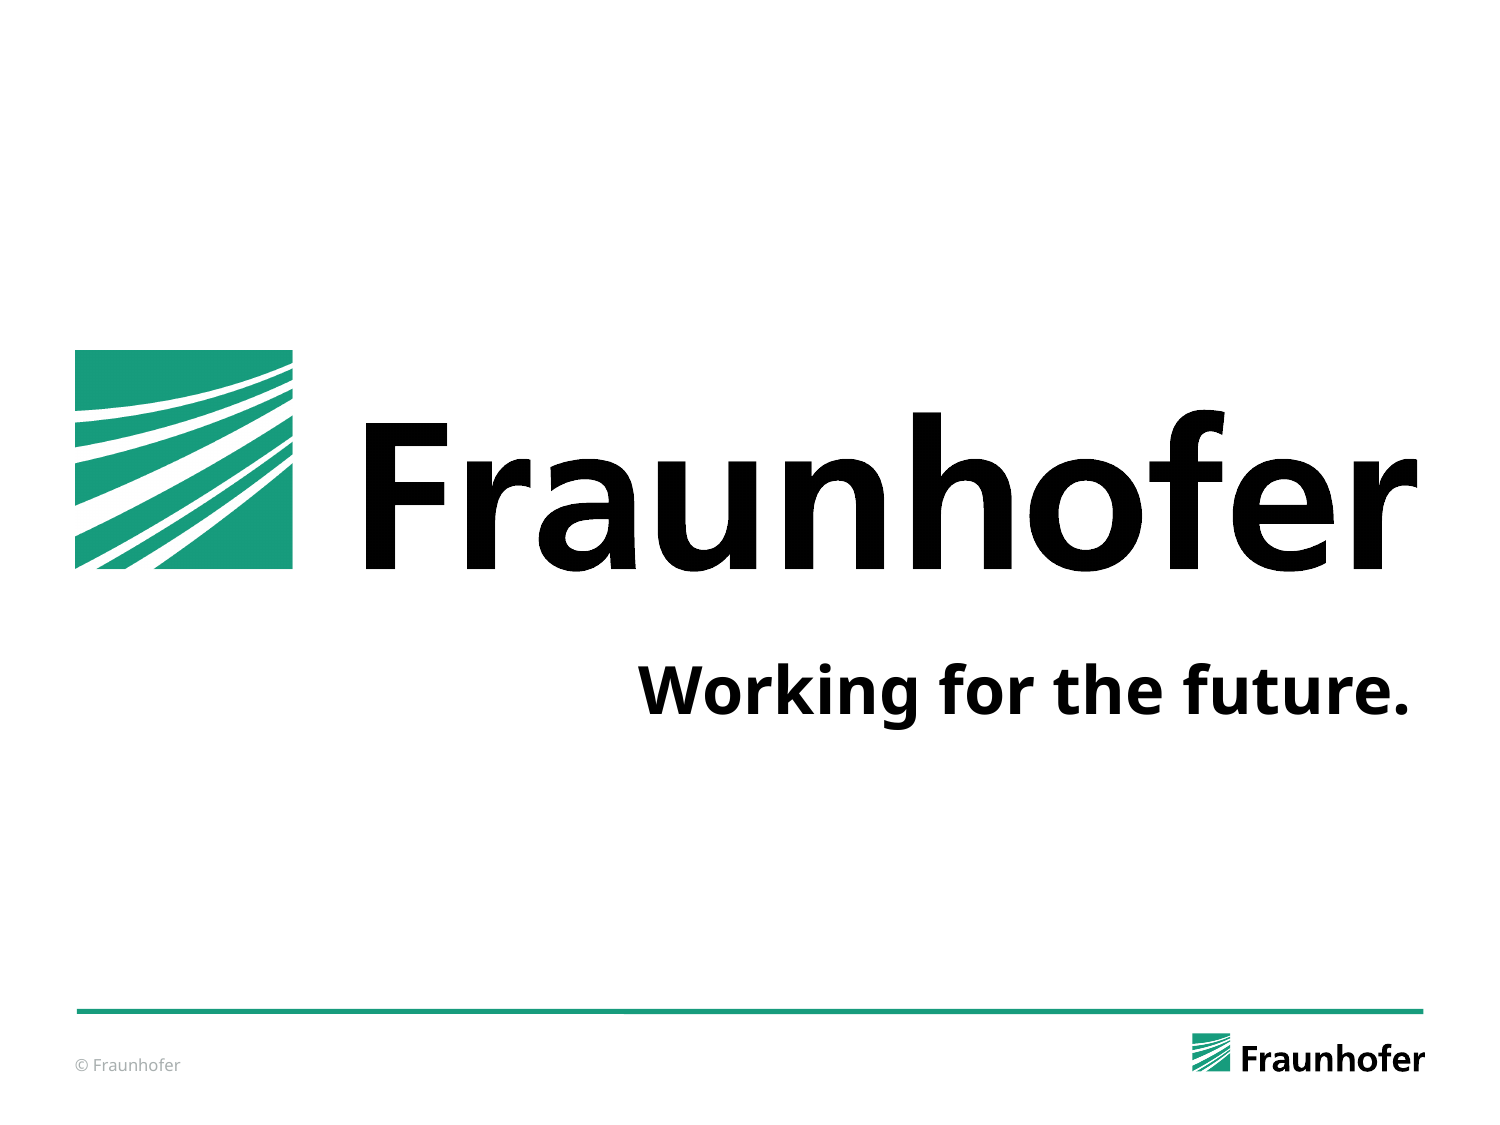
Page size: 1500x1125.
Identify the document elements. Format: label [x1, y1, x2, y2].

text_box [65, 340, 1428, 852]
